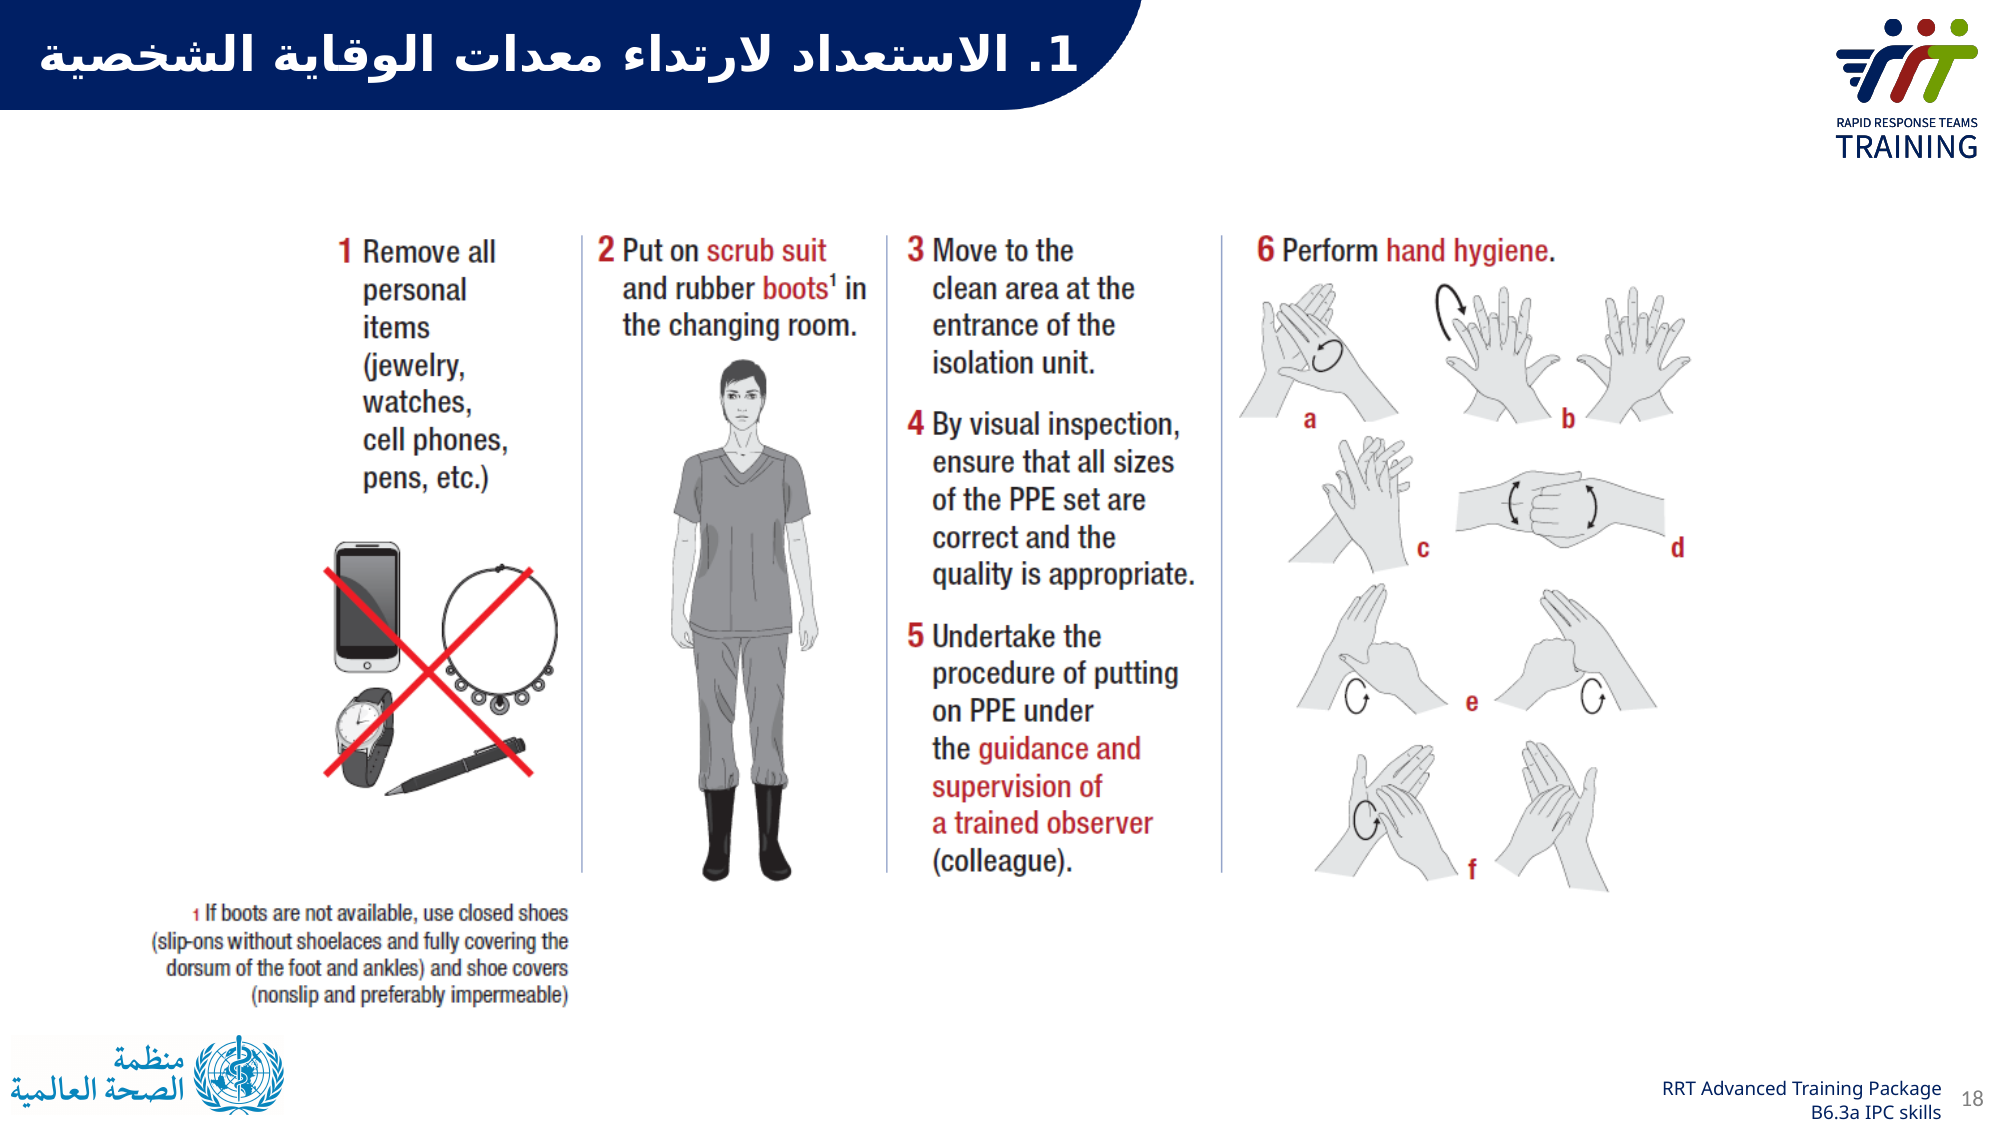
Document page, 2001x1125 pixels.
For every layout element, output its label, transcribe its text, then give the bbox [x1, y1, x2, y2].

picture [0, 0, 1146, 110]
picture [1835, 19, 1978, 167]
picture [118, 225, 1743, 1029]
picture [11, 1035, 284, 1115]
text_box 1. الاستعداد لارتداء معدات الوقاية الشخصية [22, 15, 1088, 97]
picture [241, 1050, 247, 1059]
